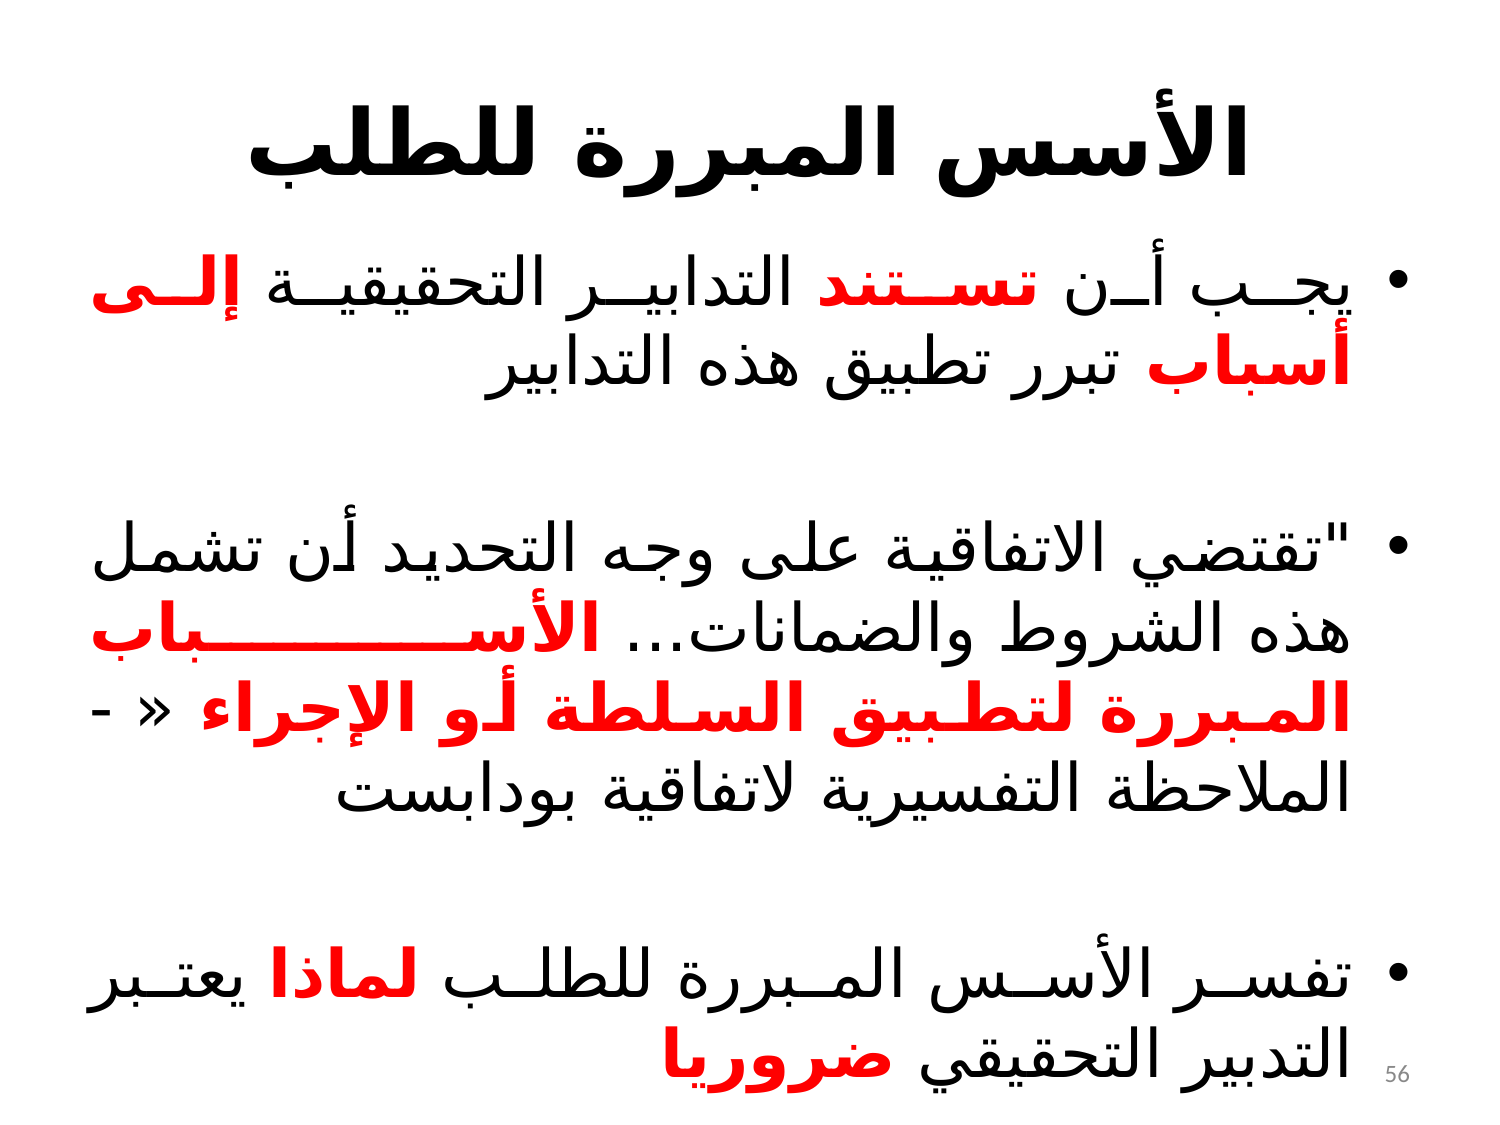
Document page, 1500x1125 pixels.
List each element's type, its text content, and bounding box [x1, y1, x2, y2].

list يجب أن تستند التدابير التحقيقية إلى أسباب تبرر تطبيق هذه التدابير "تقتضي الاتفاقية على وجه التحديد أن تشمل هذه الشروط والضمانات... الأسباب المبررة لتطبيق السلطة أو الإجراء « - الملاحظة التفسيرية لاتفاقية بودابست تفسر الأسس المبررة للطلب لماذا يعتبر التدبير التحقيقي ضروريا [75, 230, 1425, 1043]
title الأسس المبررة للطلب [75, 45, 1425, 230]
slide_number 56 [1074, 1042, 1425, 1103]
